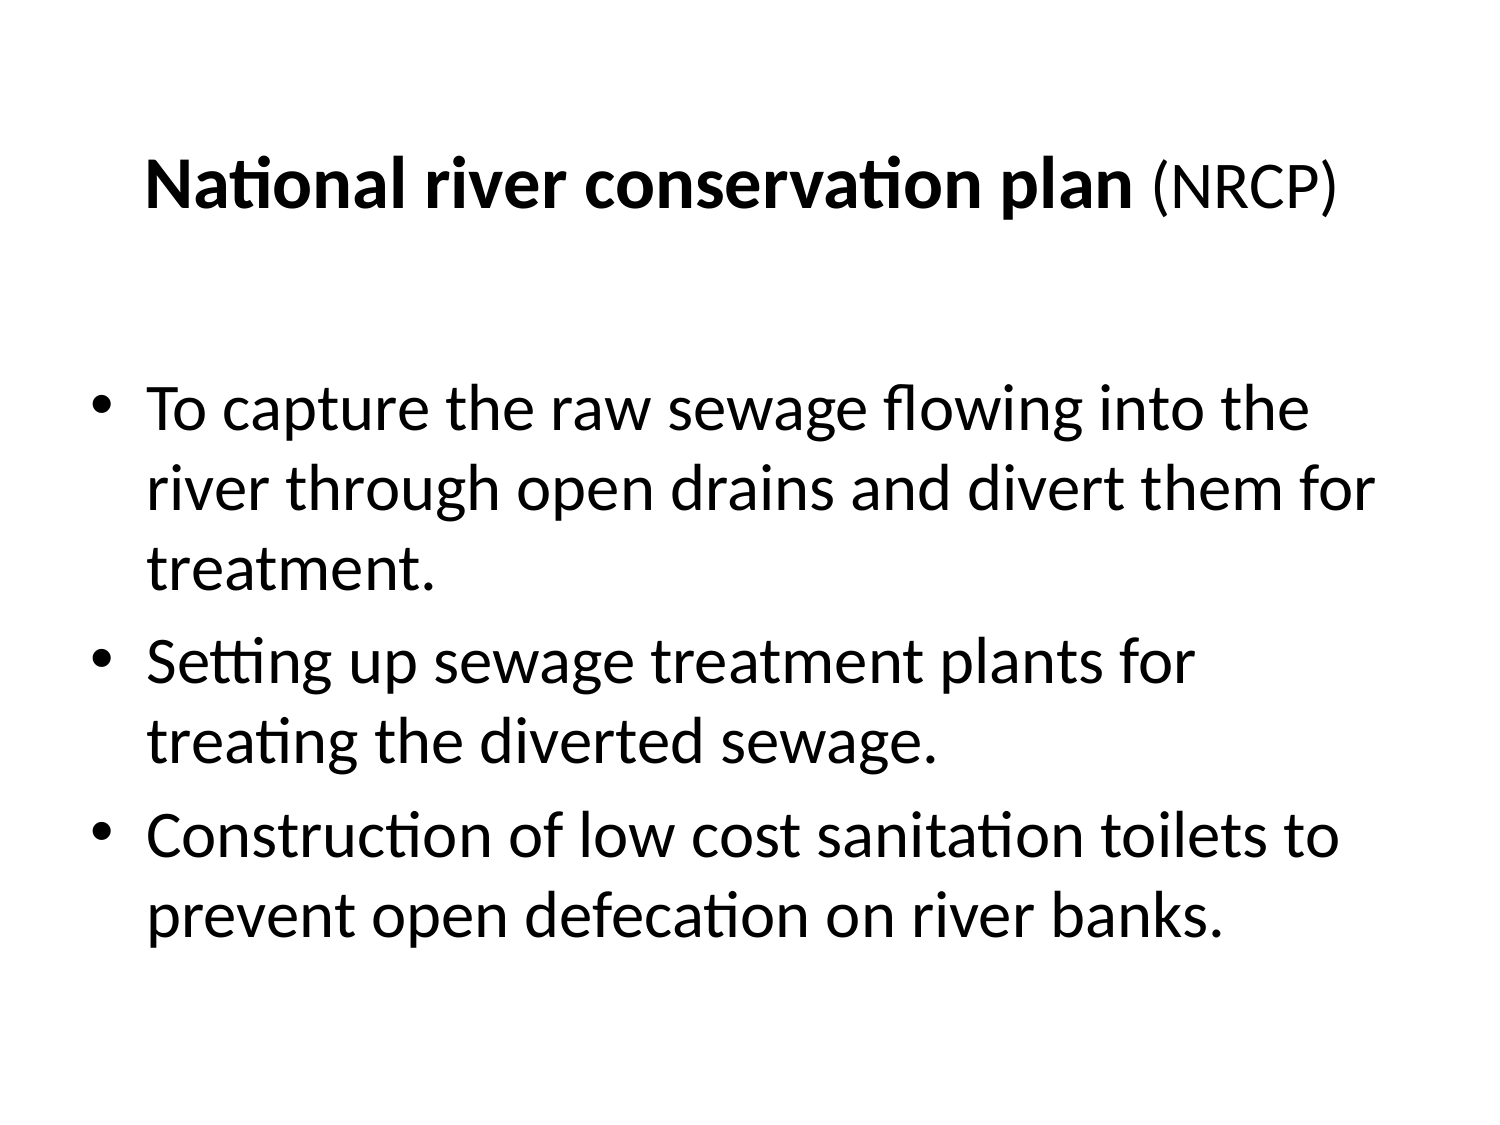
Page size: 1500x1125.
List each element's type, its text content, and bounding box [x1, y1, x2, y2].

list To capture the raw sewage flowing into the river through open drains and divert them for treatment. Setting up sewage treatment plants for treating the diverted sewage. Construction of low cost sanitation toilets to prevent open defecation on river banks. [75, 262, 1425, 1005]
title National river conservation plan (NRCP) [75, 45, 1425, 233]
